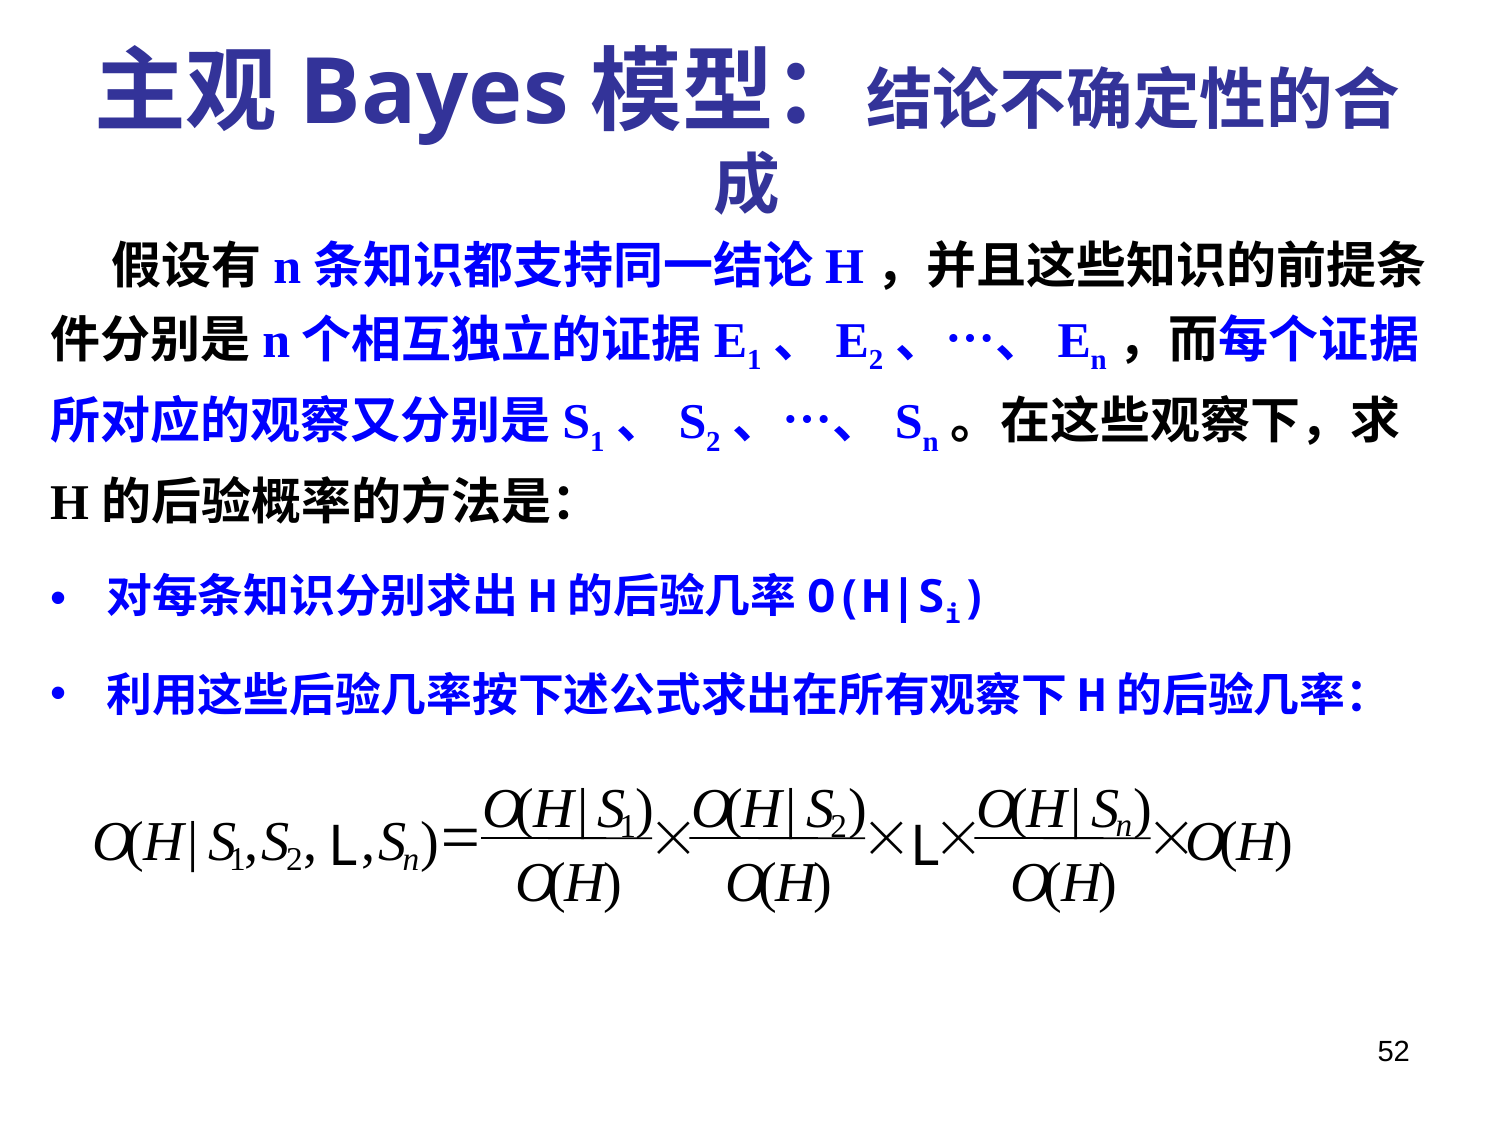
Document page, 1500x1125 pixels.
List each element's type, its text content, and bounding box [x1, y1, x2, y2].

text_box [87, 767, 1470, 913]
slide_number 52 [1074, 1024, 1425, 1103]
text_box 主观Bayes模型：结论不确定性的合成 [58, 24, 1436, 230]
text_box 假设有n条知识都支持同一结论H，并且这些知识的前提条件分别是n个相互独立的证据E1、E2、…、En，而每个证据所对应的观察又分别是S1、S2、…、Sn。在这些观察下，求H的后验概率的方法是： 对每条知识分别求出H的后验几率O(H|Si) 利用这些后验几率按下述公式求出在所有观察下H的后验几率： [35, 214, 1465, 728]
